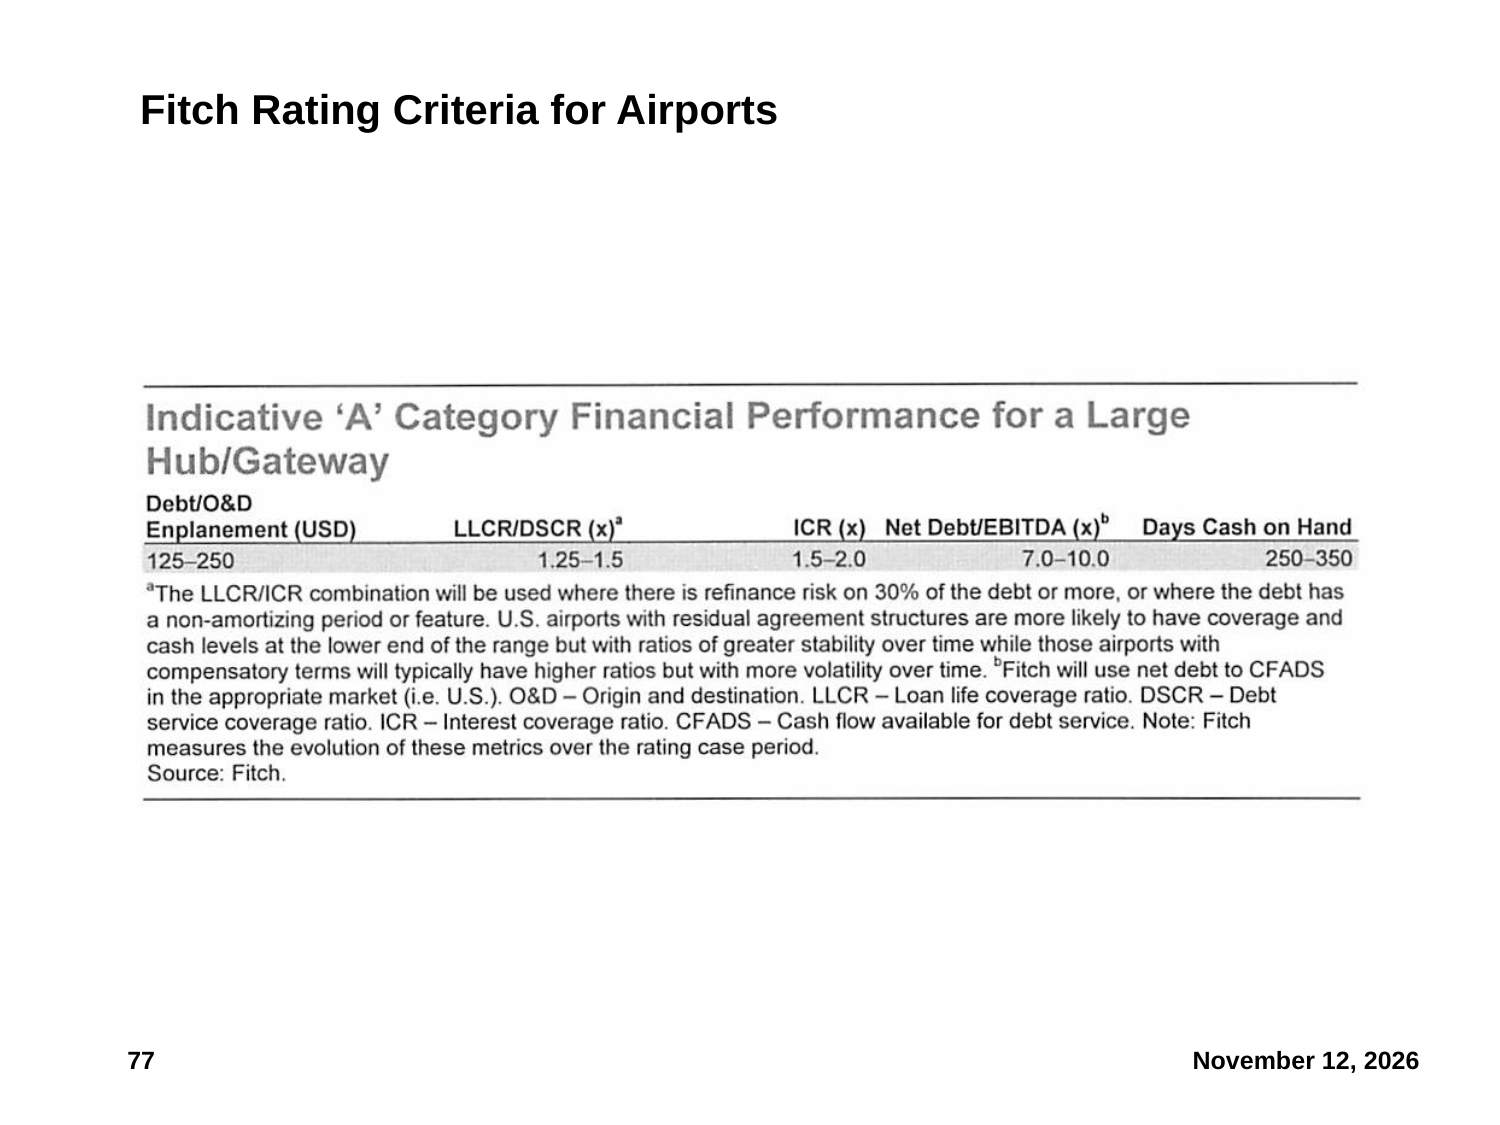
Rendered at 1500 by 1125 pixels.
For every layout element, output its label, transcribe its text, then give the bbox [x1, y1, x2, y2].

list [124, 360, 1413, 889]
title Fitch Rating Criteria for Airports [124, 74, 1376, 226]
